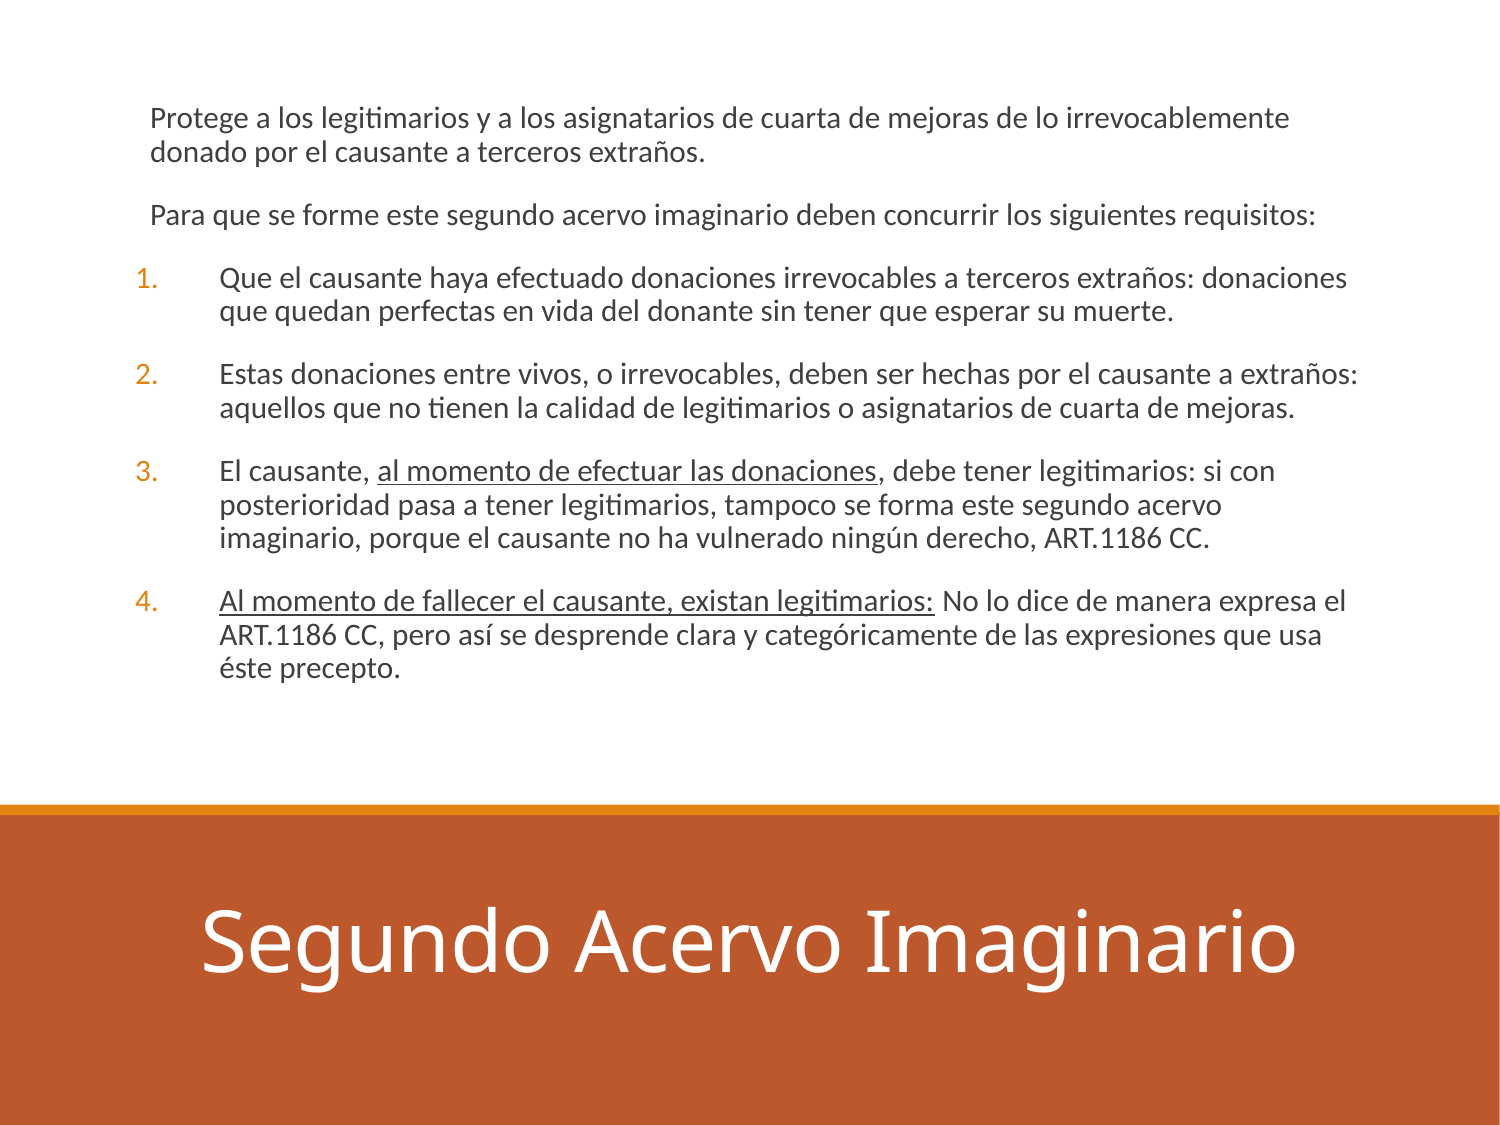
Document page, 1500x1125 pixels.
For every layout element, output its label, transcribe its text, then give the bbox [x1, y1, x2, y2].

text_box [0, 0, 1500, 803]
text_box [0, 803, 1500, 816]
list Protege a los legitimarios y a los asignatarios de cuarta de mejoras de lo irrevocablemente donado por el causante a terceros extraños. Para que se forme este segundo acervo imaginario deben concurrir los siguientes requisitos: Que el causante haya efectuado donaciones irrevocables a terceros extraños: donaciones que quedan perfectas en vida del donante sin tener que esperar su muerte. Estas donaciones entre vivos, o irrevocables, deben ser hechas por el causante a extraños: aquellos que no tienen la calidad de legitimarios o asignatarios de cuarta de mejoras. El causante, al momento de efectuar las donaciones, debe tener legitimarios: si con posterioridad pasa a tener legitimarios, tampoco se forma este segundo acervo imaginario, porque el causante no ha vulnerado ningún derecho, ART.1186 CC. Al momento de fallecer el causante, existan legitimarios: No lo dice de manera expresa el ART.1186 CC, pero así se desprende clara y categóricamente de las expresiones que usa éste precepto. [135, 94, 1369, 748]
text_box [0, 816, 1500, 1125]
title Segundo Acervo Imaginario [131, 861, 1369, 1031]
